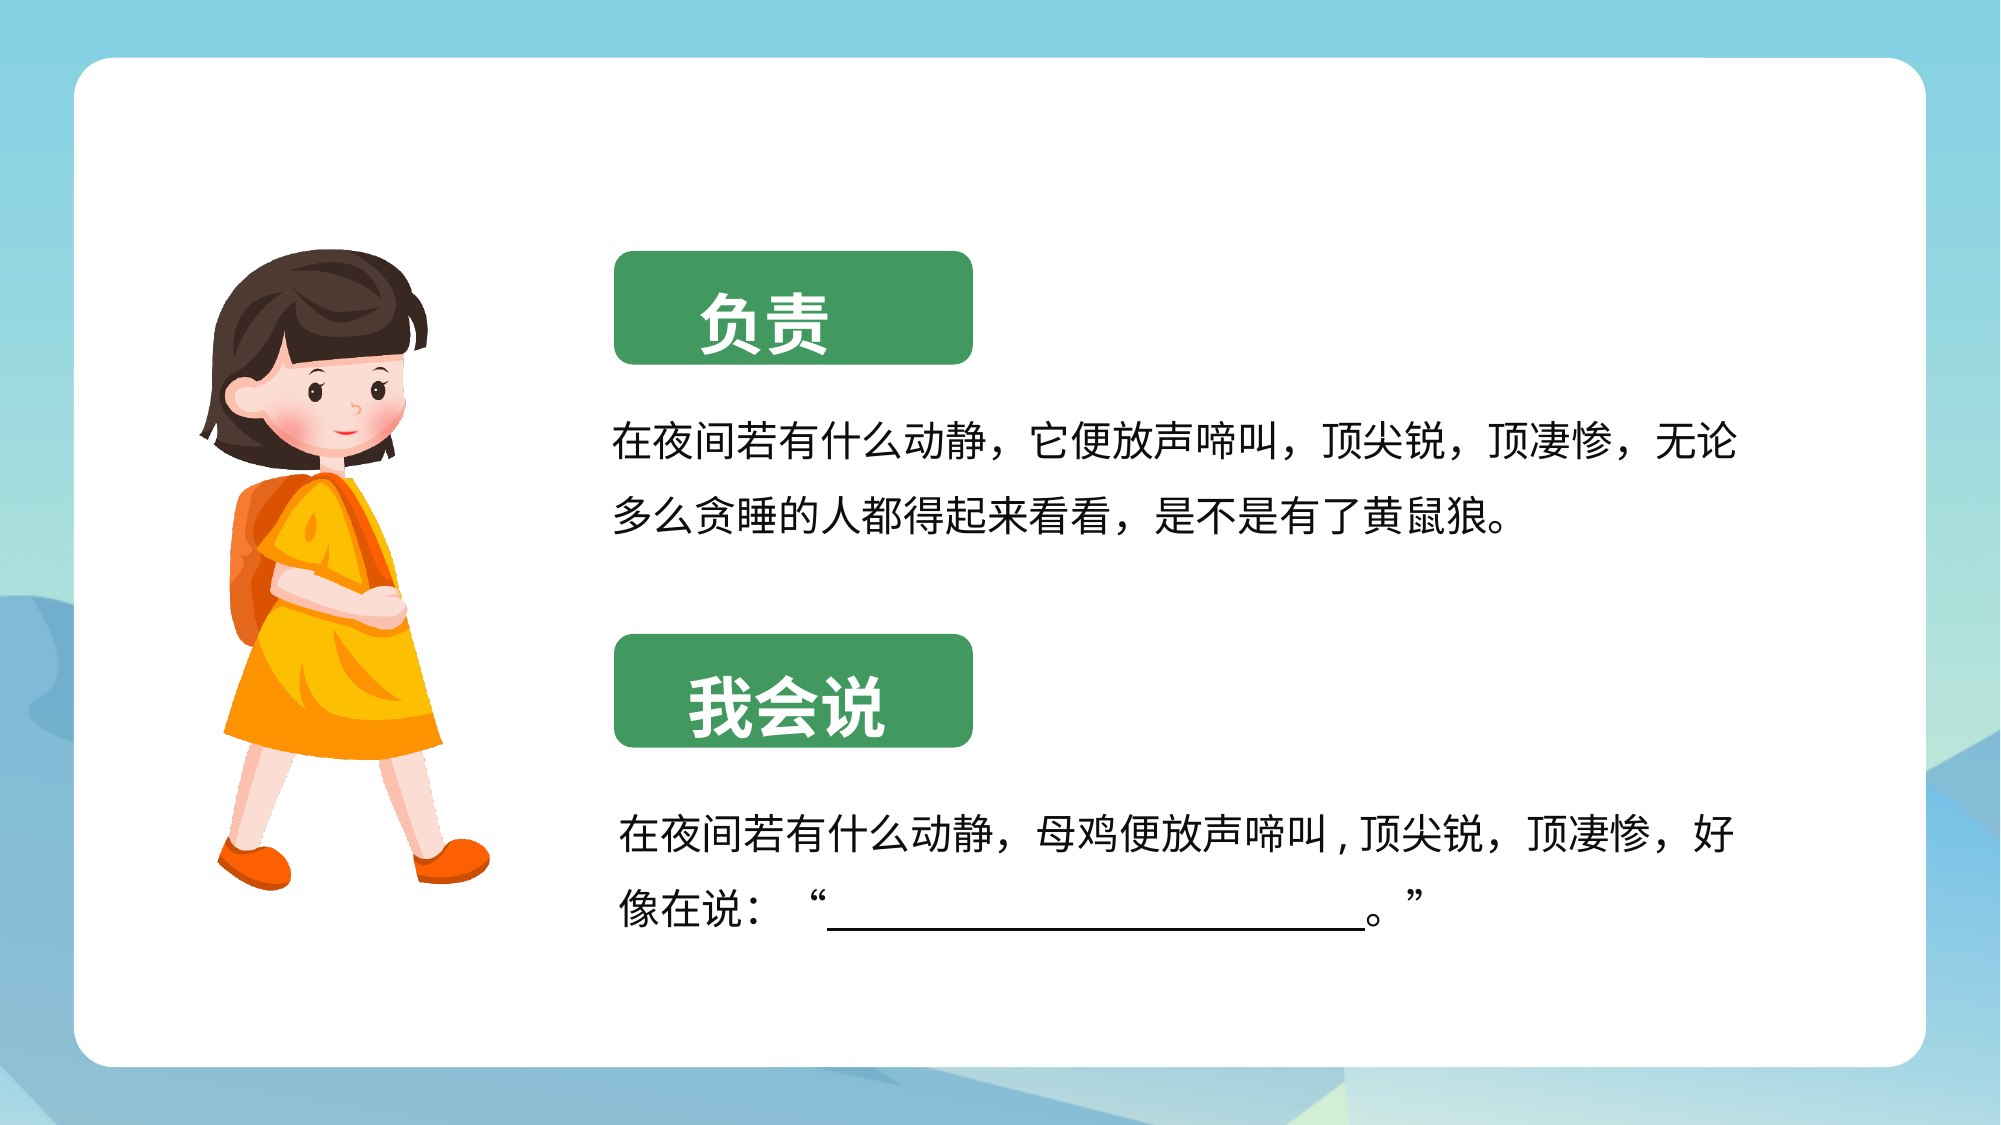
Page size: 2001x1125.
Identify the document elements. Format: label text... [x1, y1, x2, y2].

text_box 在夜间若有什么动静，它便放声啼叫，顶尖锐，顶凄惨，无论多么贪睡的人都得起来看看，是不是有了黄鼠狼。 [615, 381, 1763, 547]
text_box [615, 235, 973, 365]
picture [0, 0, 2001, 1125]
text_box 在夜间若有什么动静，母鸡便放声啼叫,顶尖锐，顶凄惨，好像在说：“ 。” [603, 775, 1753, 991]
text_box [615, 618, 973, 748]
